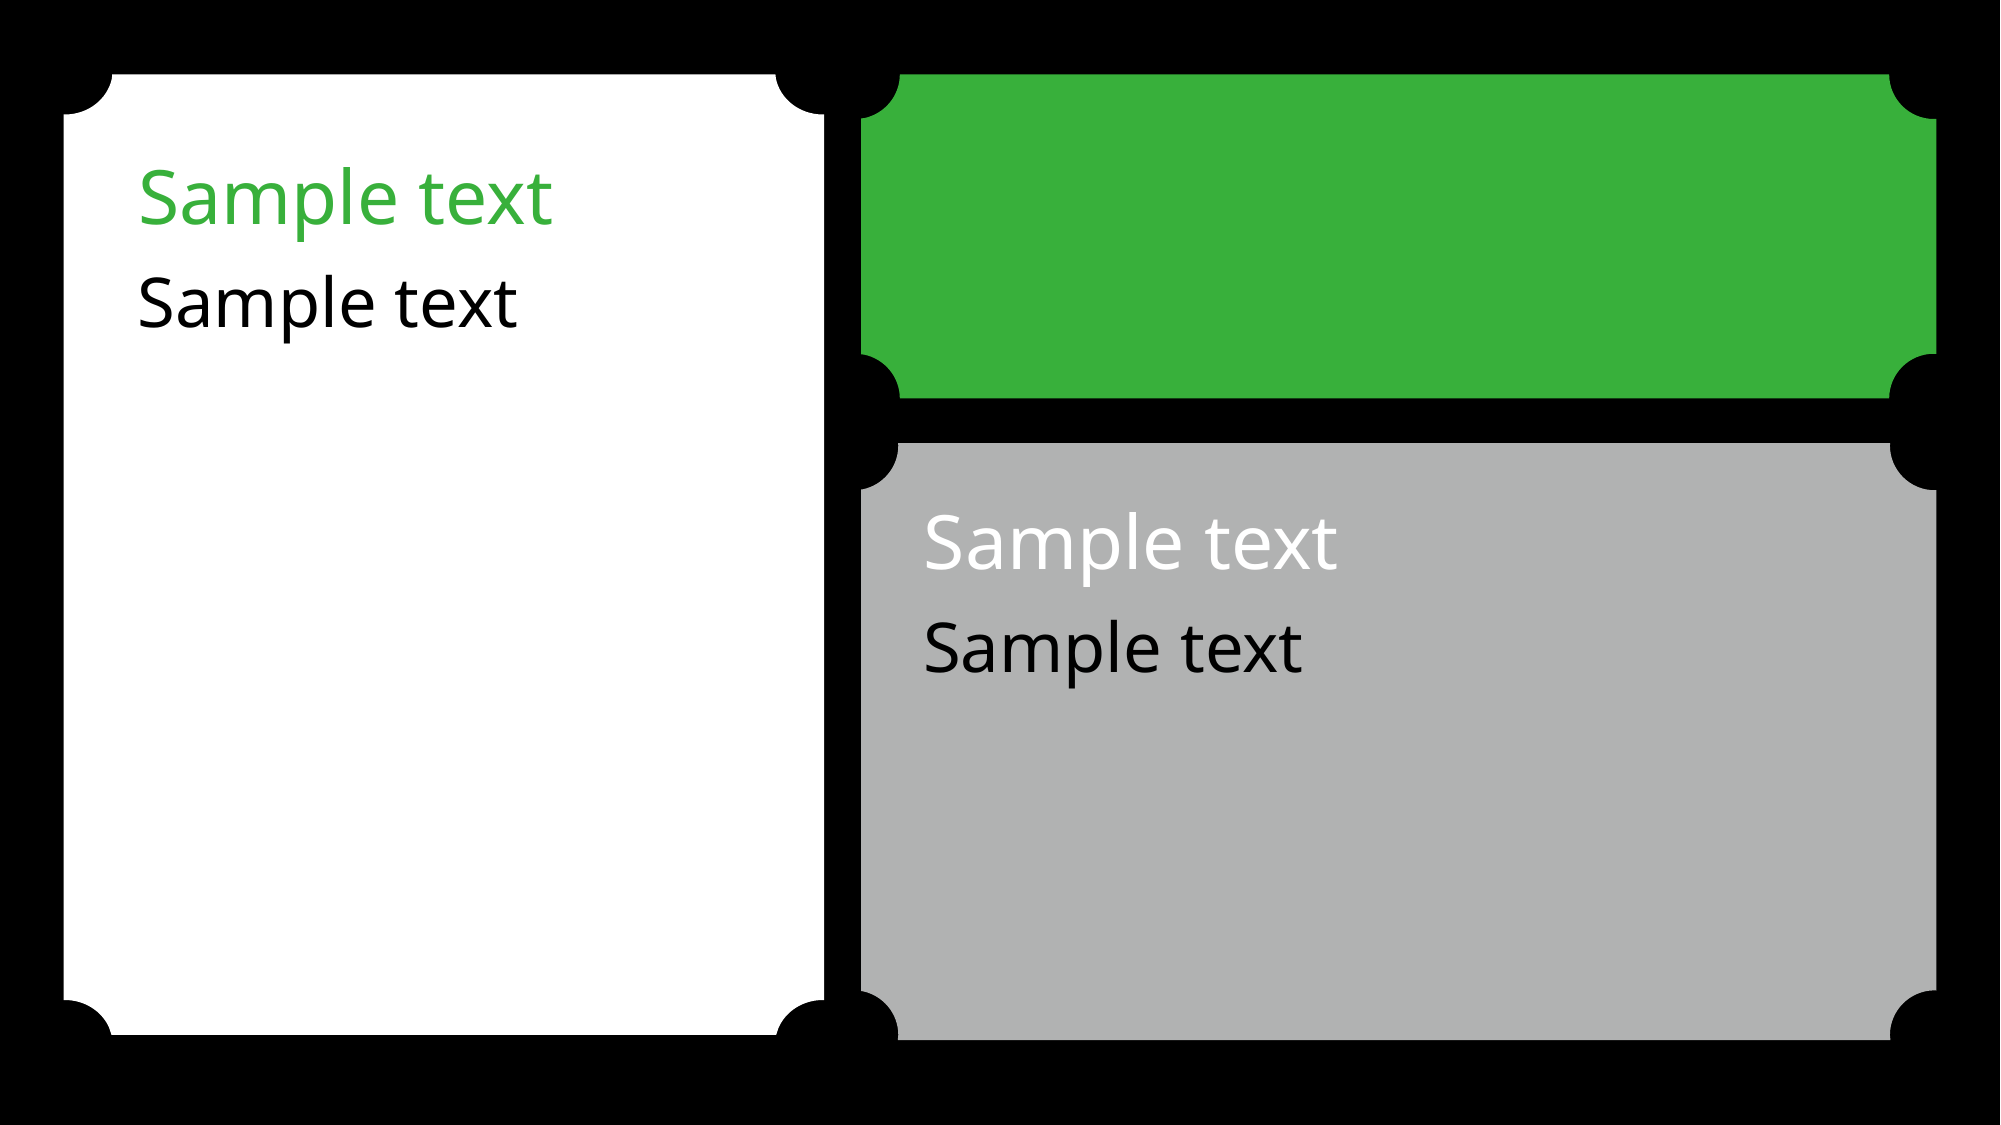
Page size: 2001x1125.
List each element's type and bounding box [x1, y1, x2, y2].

text_box [63, 73, 825, 1036]
text_box [859, 72, 1938, 401]
text_box [860, 442, 1937, 1041]
